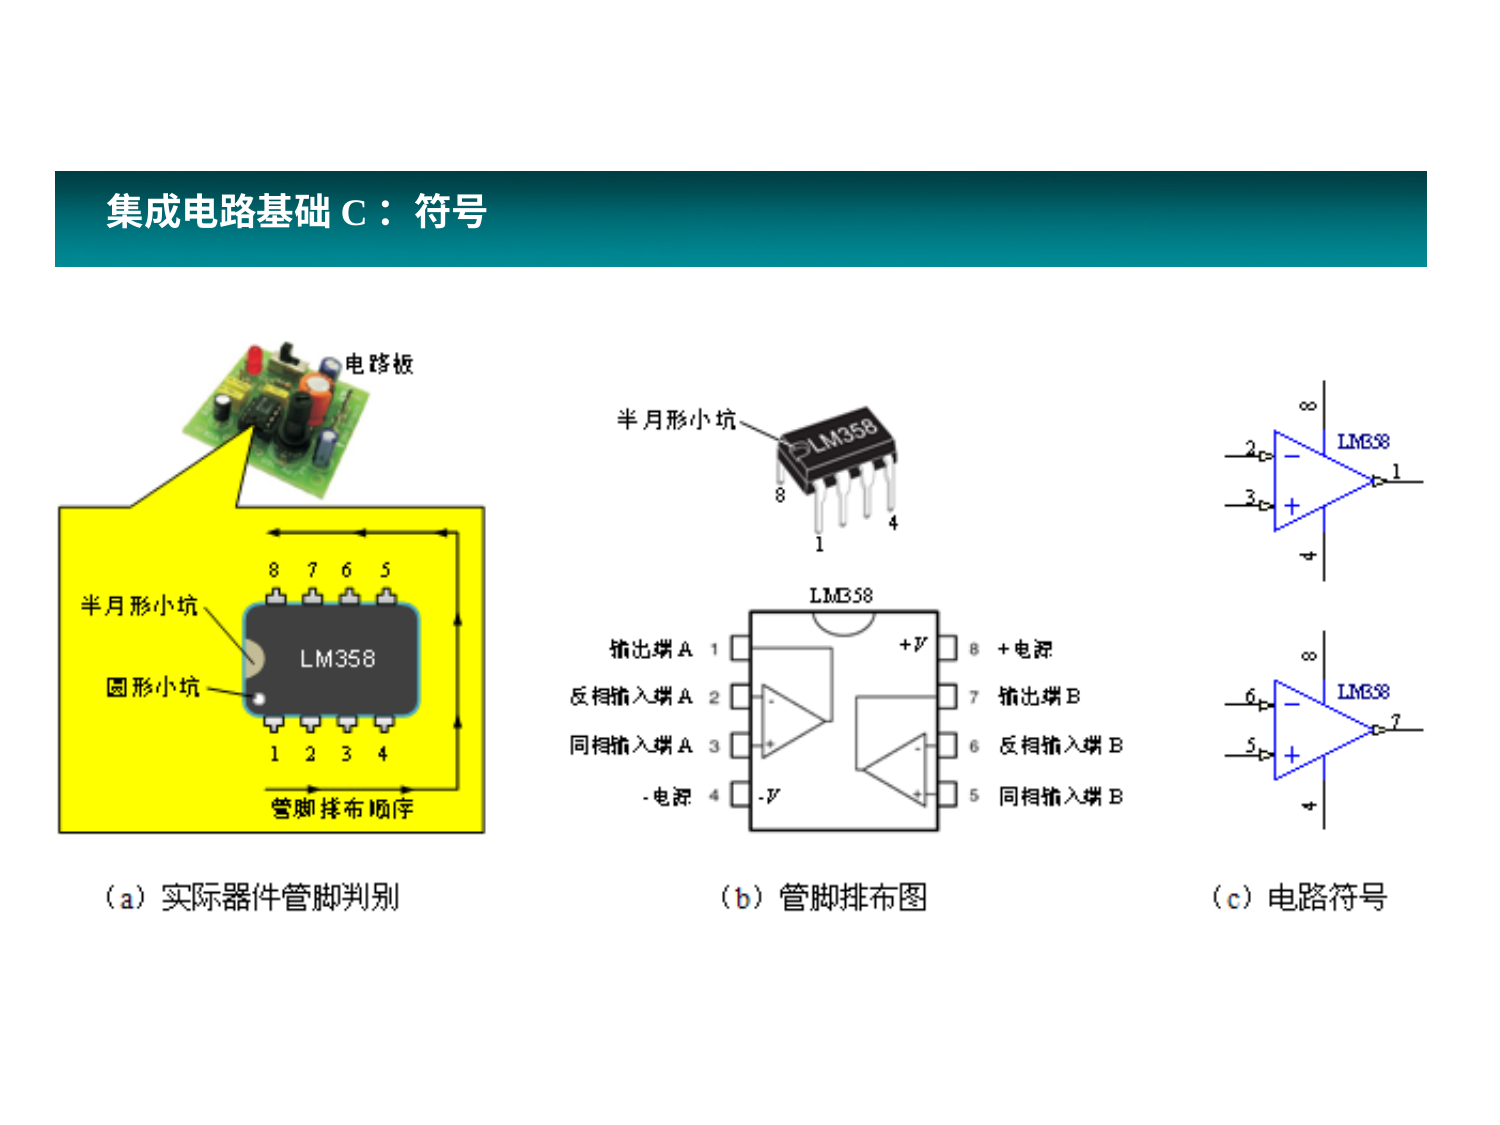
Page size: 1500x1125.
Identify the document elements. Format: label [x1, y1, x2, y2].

picture [48, 319, 1440, 922]
picture [55, 170, 1428, 267]
